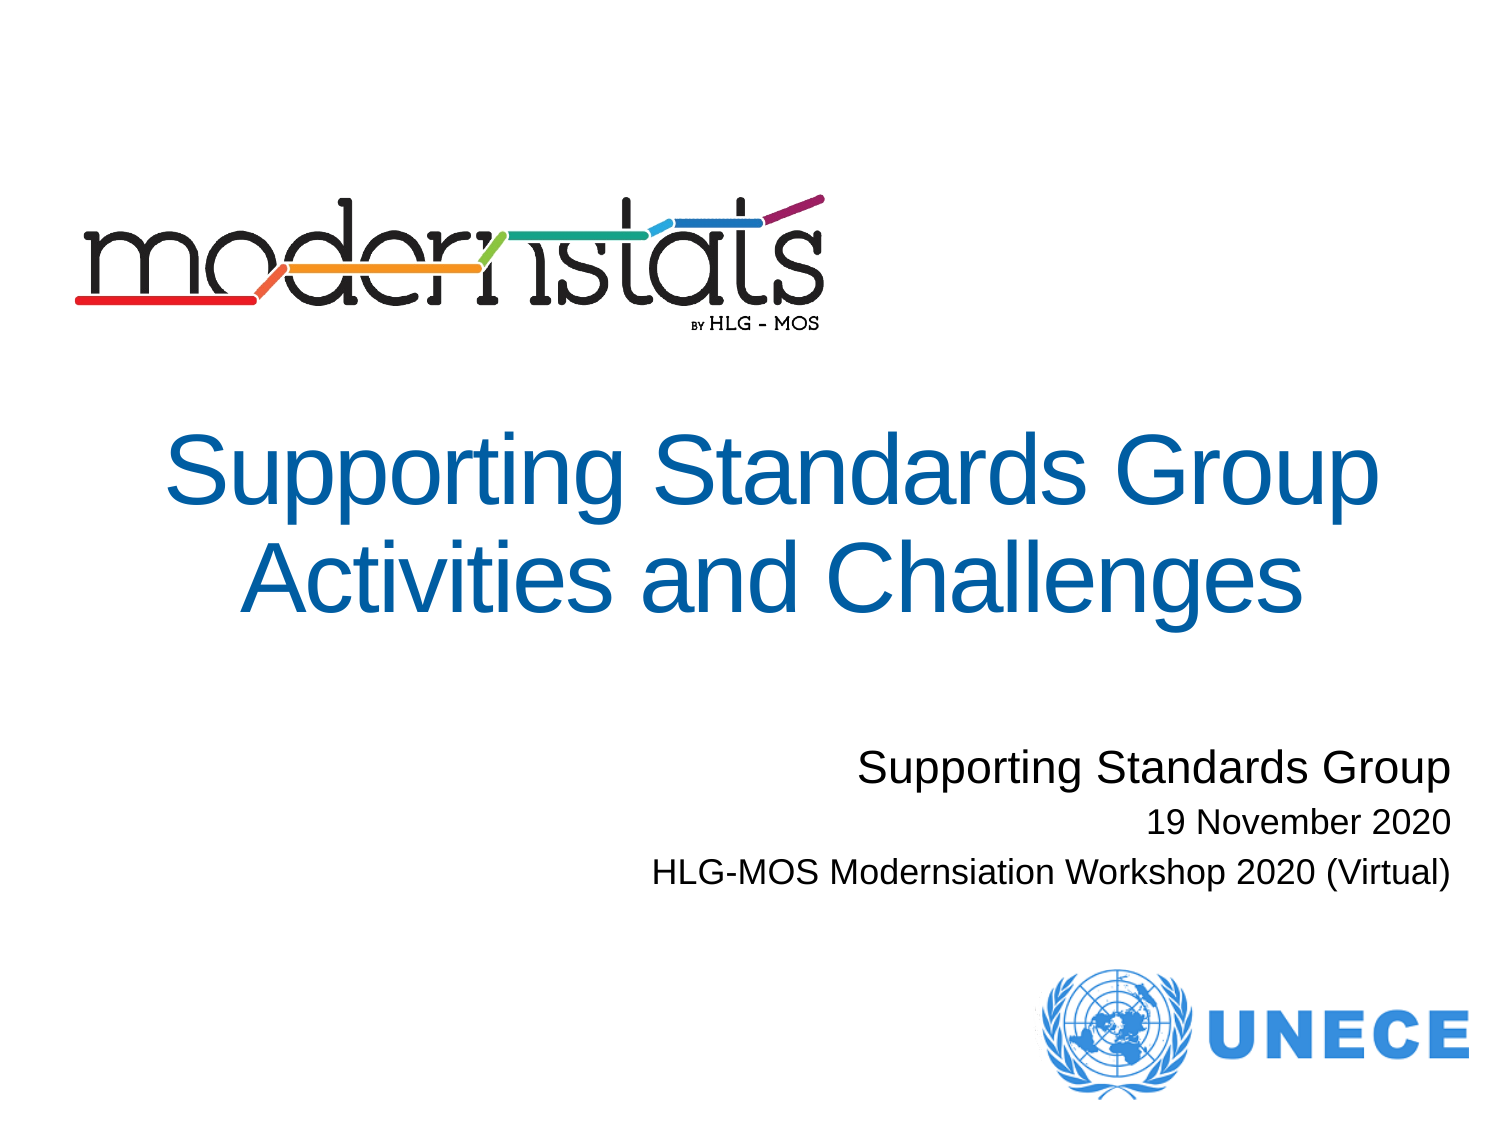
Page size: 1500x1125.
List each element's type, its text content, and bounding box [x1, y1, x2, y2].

picture [73, 184, 826, 337]
subtitle Supporting Standards Group 19 November 2020 HLG-MOS Modernsiation Workshop 2020 (Virtual) [371, 680, 1453, 894]
picture [1033, 969, 1469, 1100]
title Supporting Standards Group Activities and Challenges [135, 445, 1411, 635]
